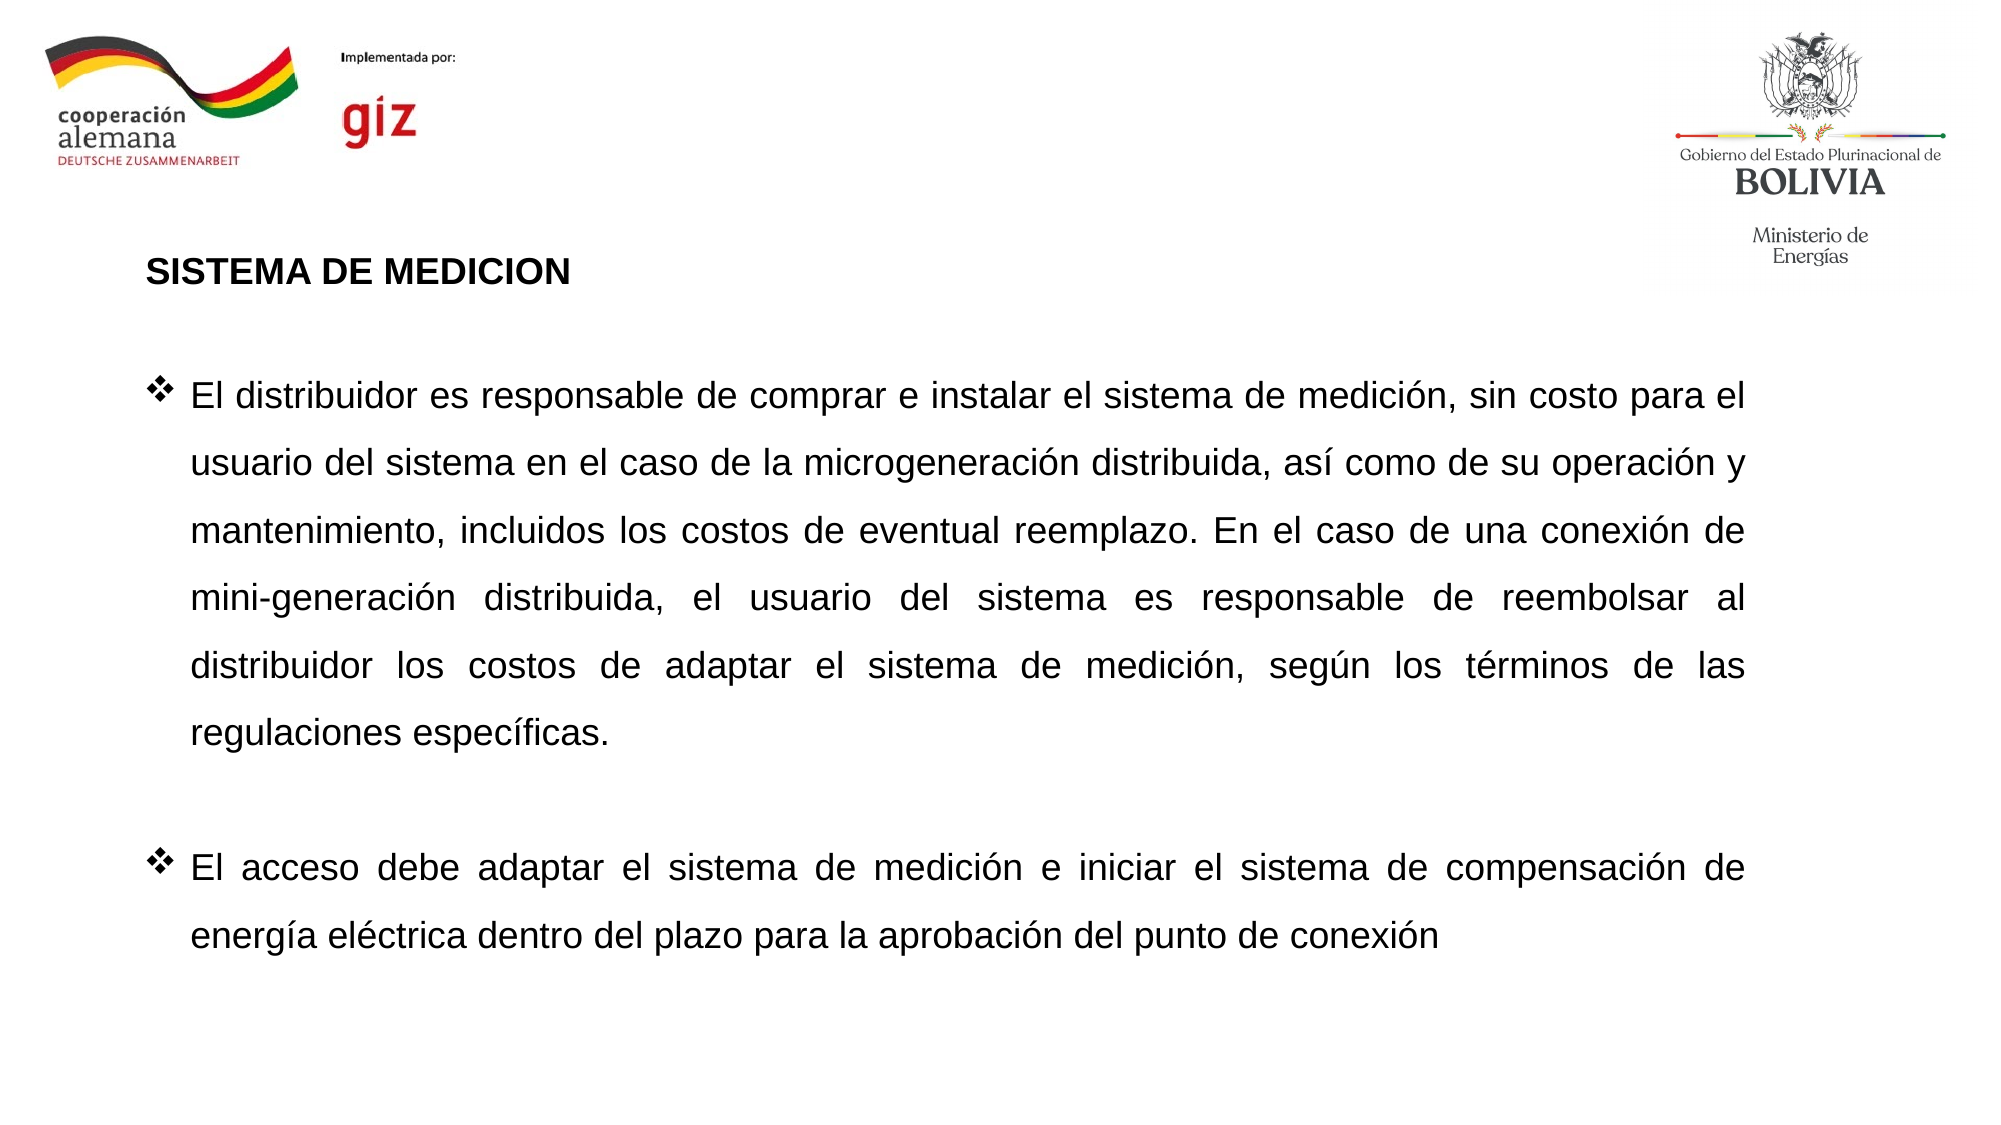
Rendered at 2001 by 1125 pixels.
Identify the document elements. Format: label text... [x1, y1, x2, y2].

text_box El distribuidor es responsable de comprar e instalar el sistema de medición, sin costo para el usuario del sistema en el caso de la microgeneración distribuida, así como de su operación y mantenimiento, incluidos los costos de eventual reemplazo. En el caso de una conexión de mini-generación distribuida, el usuario del sistema es responsable de reembolsar al distribuidor los costos de adaptar el sistema de medición, según los términos de las regulaciones específicas. El acceso debe adaptar el sistema de medición e iniciar el sistema de compensación de energía eléctrica dentro del plazo para la aprobación del punto de conexión [128, 341, 1761, 1099]
picture [1643, 0, 1978, 296]
picture [16, 0, 483, 199]
text_box SISTEMA DE MEDICION [130, 239, 587, 300]
